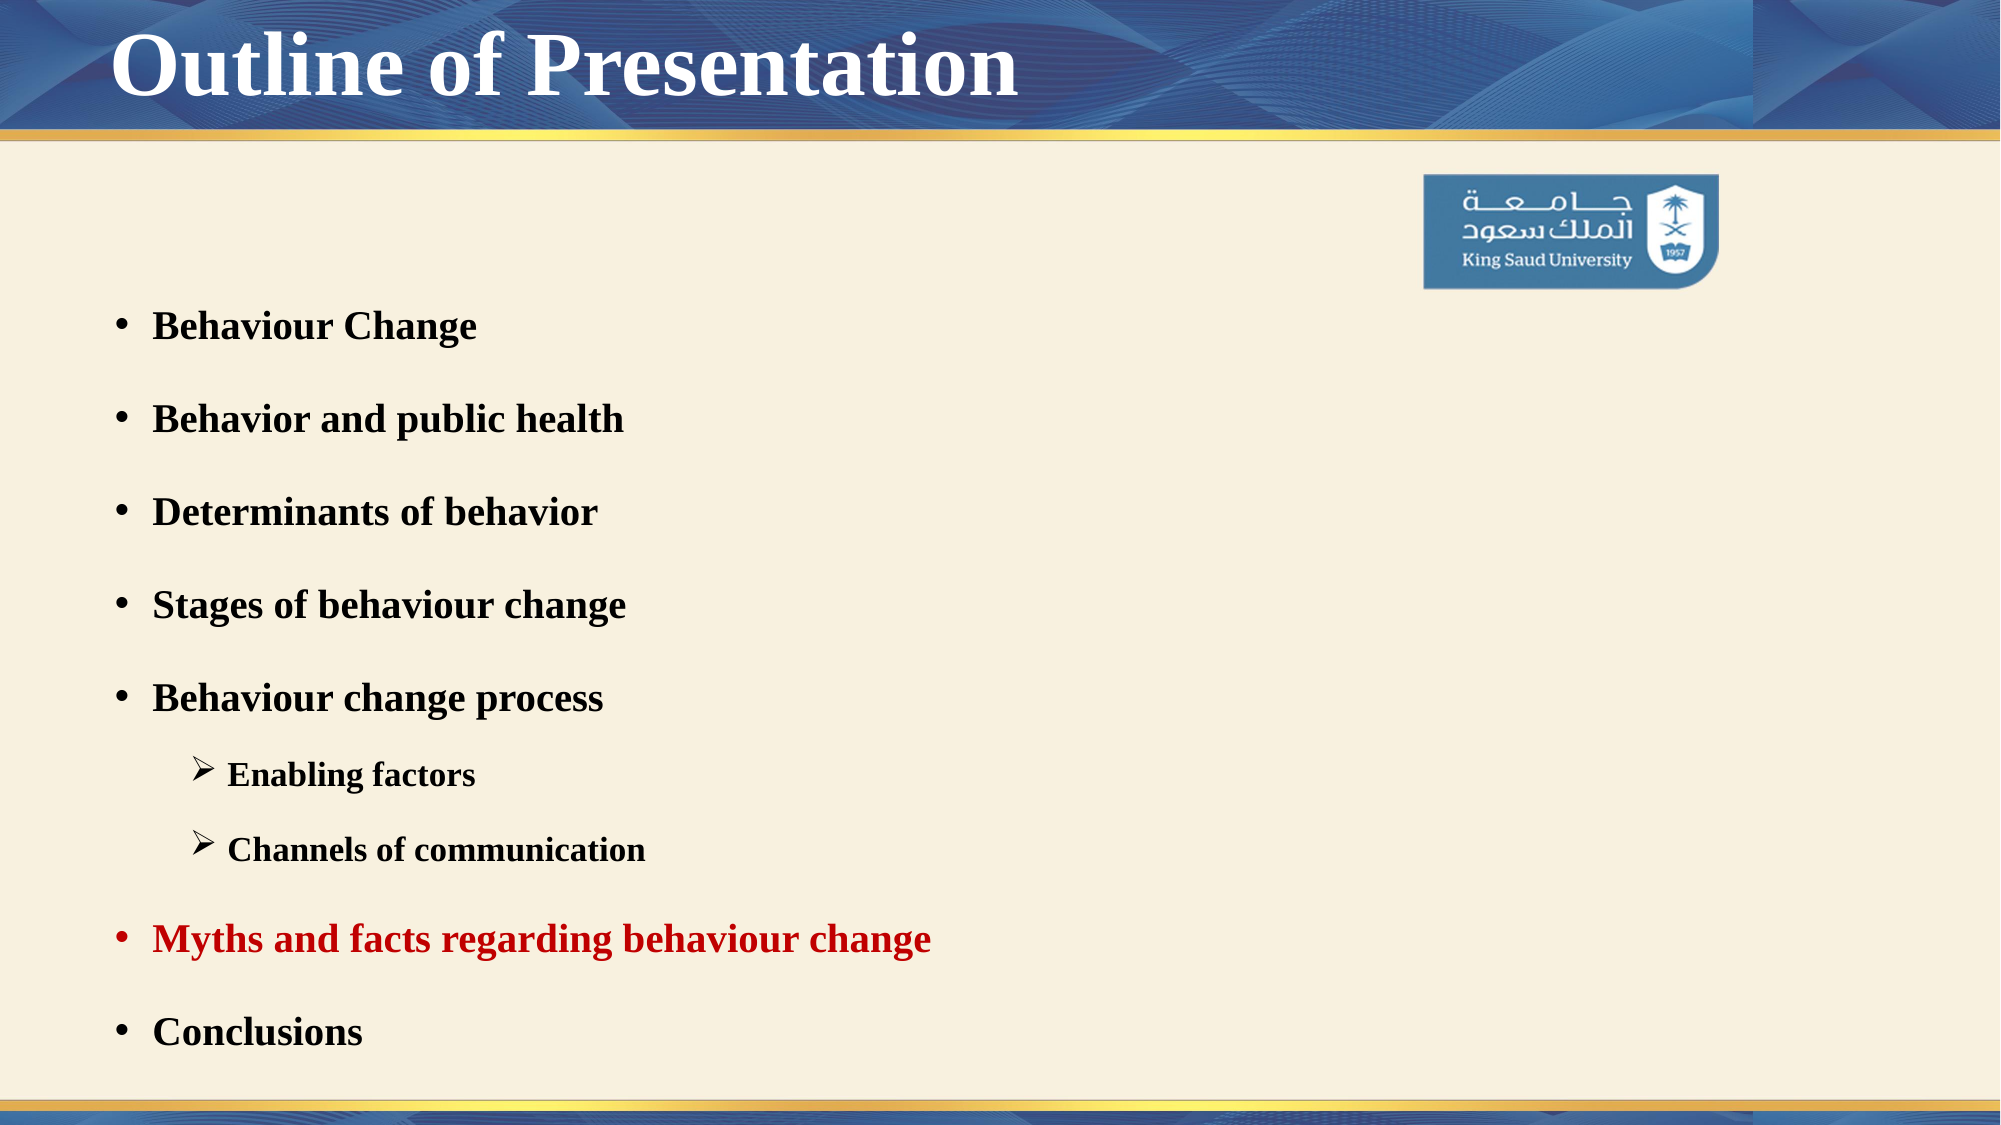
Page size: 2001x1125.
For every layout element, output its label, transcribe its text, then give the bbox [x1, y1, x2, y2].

picture [0, 0, 2001, 1125]
title Outline of Presentation [94, 0, 1820, 131]
list Behaviour Change Behavior and public health Determinants of behavior Stages of behaviour change Behaviour change process Enabling factors Channels of communication Myths and facts regarding behaviour change Conclusions [99, 262, 1900, 1063]
